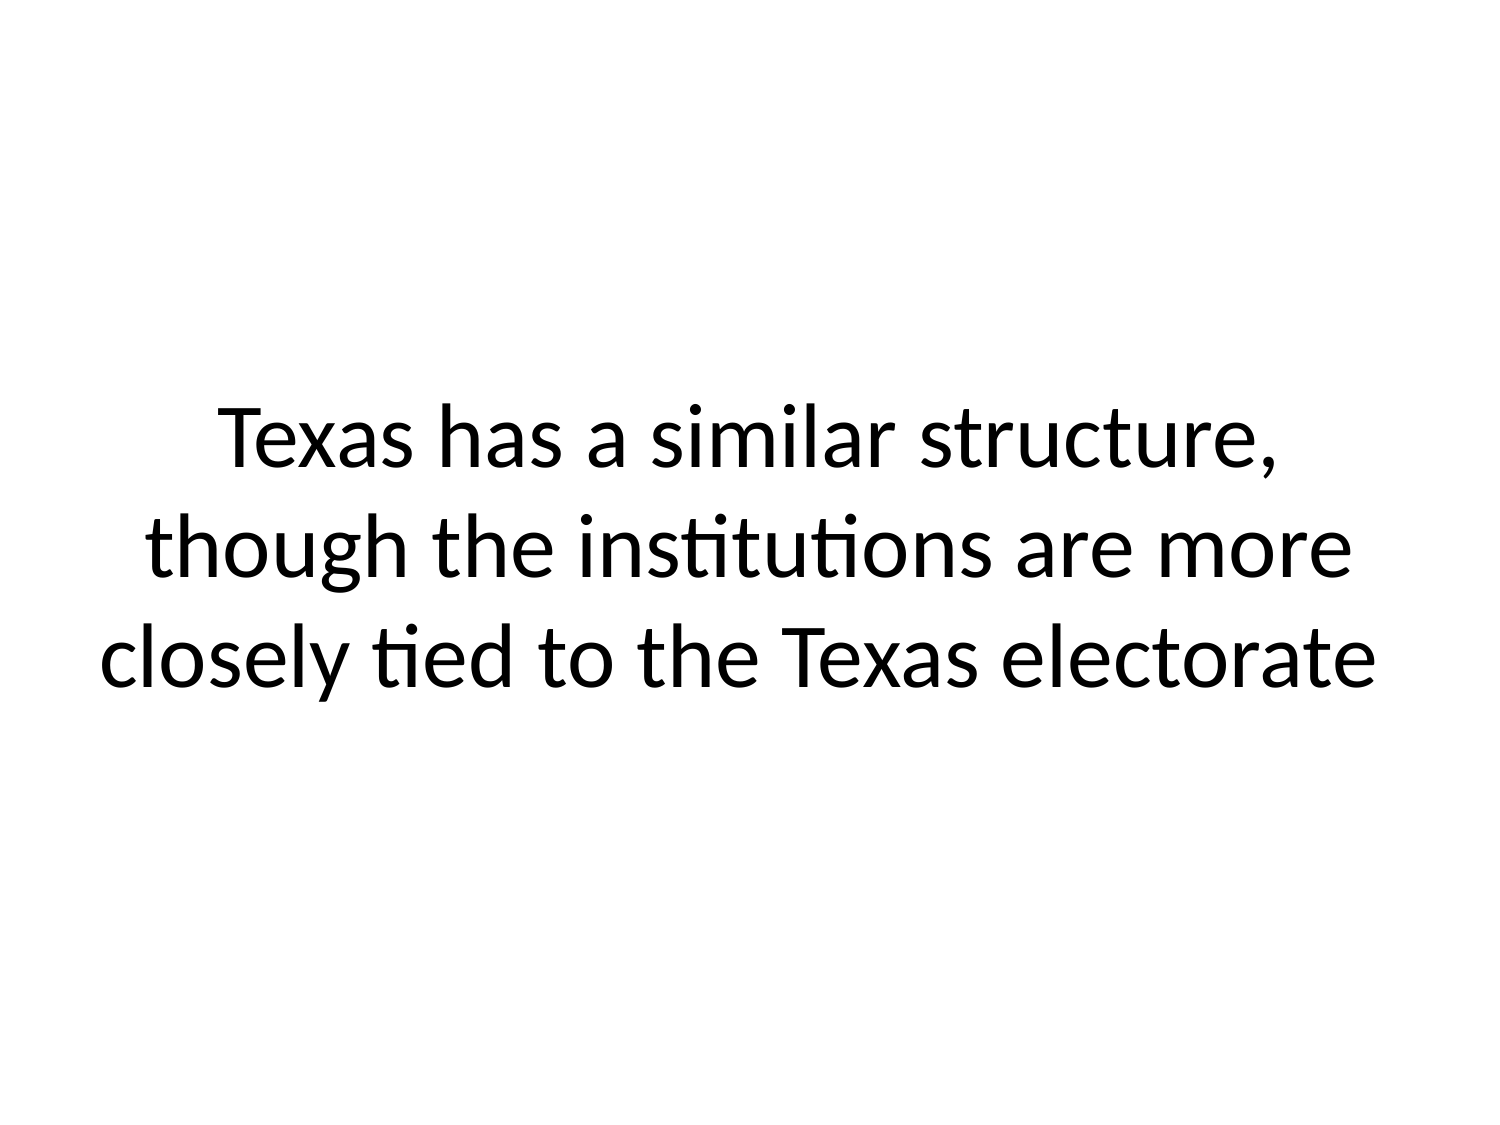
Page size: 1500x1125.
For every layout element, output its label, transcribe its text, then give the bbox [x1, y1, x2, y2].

title Texas has a similar structure, though the institutions are more closely tied to the Texas electorate [74, 44, 1426, 1038]
